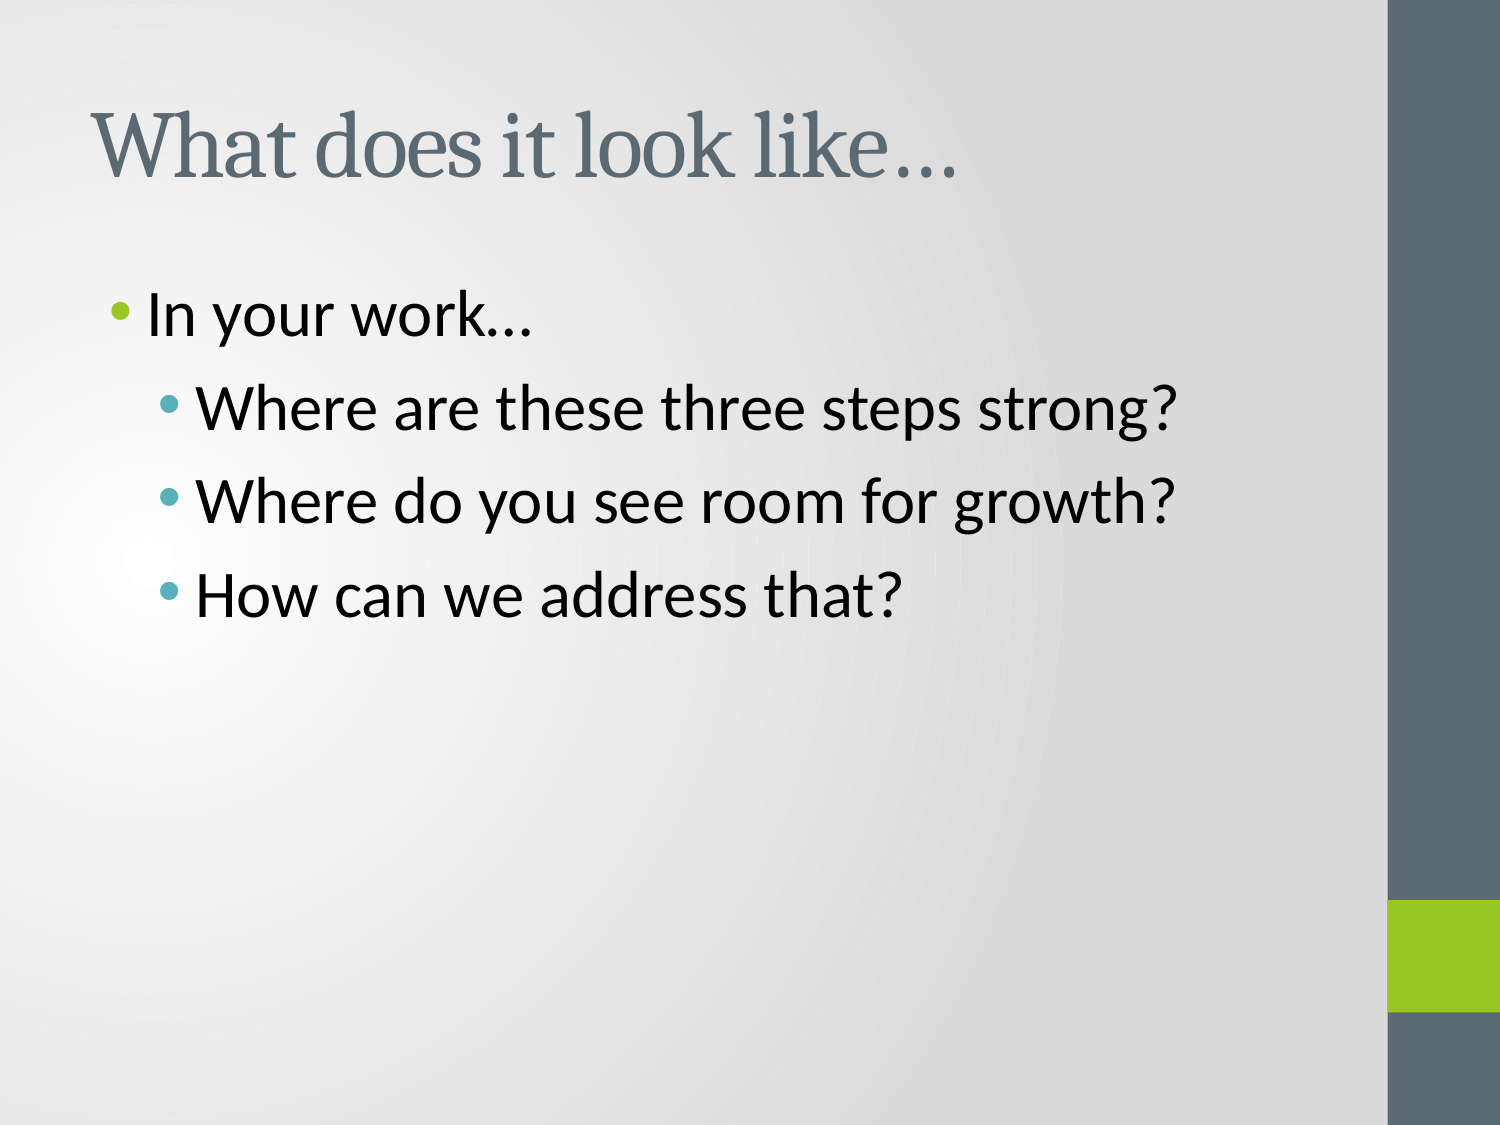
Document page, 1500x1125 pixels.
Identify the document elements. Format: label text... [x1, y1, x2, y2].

list In your work… Where are these three steps strong? Where do you see room for growth? How can we address that? [75, 262, 1325, 1050]
title What does it look like… [75, 45, 1325, 233]
